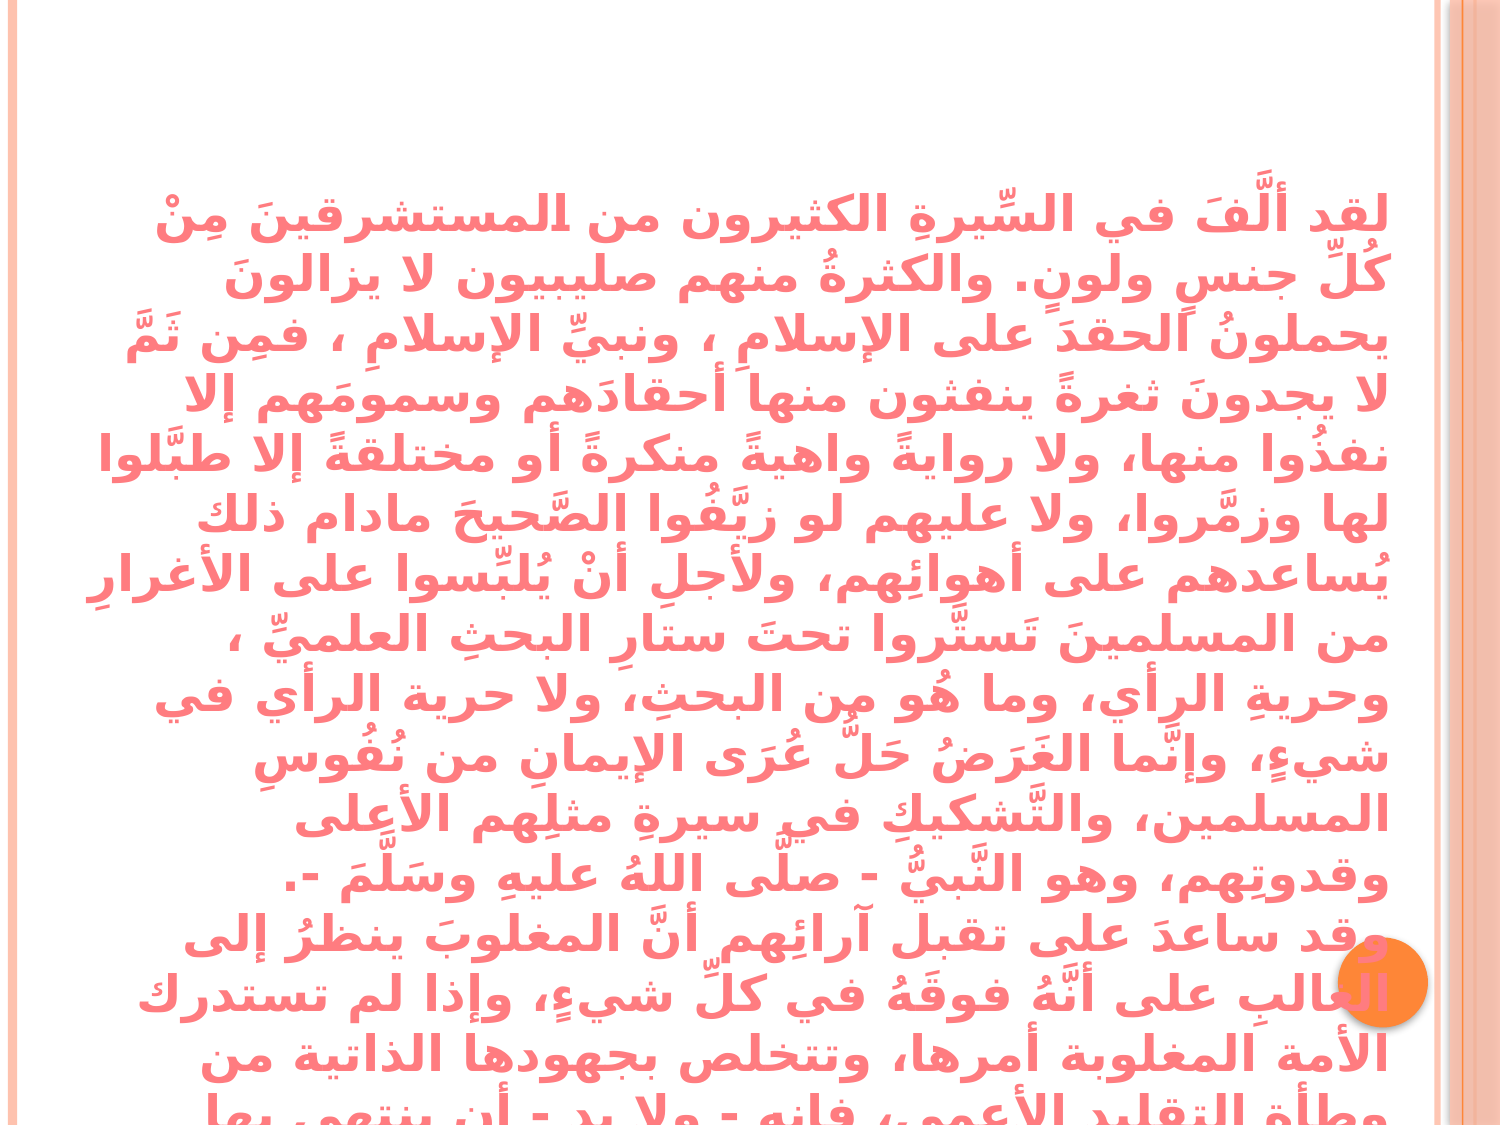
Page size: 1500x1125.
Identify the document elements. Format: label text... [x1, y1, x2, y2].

text_box لقد ألَّفَ في السِّيرةِ الكثيرون من المستشرقينَ مِنْ كُلِّ جنسٍ ولونٍ. والكثرةُ منهم صليبيون لا يزالونَ يحملونُ الحقدَ على الإسلامِ ، ونبيِّ الإسلامِ ، فمِن ثَمَّ لا يجدونَ ثغرةً ينفثون منها أحقادَهم وسمومَهم إلا نفذُوا منها، ولا روايةً واهيةً منكرةً أو مختلقةً إلا طبَّلوا لها وزمَّروا، ولا عليهم لو زيَّفُوا الصَّحيحَ مادام ذلك يُساعدهم على أهوائِهم، ولأجلِ أنْ يُلبِّسوا على الأغرارِ من المسلمينَ تَستَّروا تحتَ ستارِ البحثِ العلميِّ ، وحريةِ الرأي، وما هُو من البحثِ، ولا حرية الرأي في شيءٍ، وإنَّما الغَرَضُ حَلُّ عُرَى الإيمانِ من نُفُوسِ المسلمين، والتَّشكيكِ في سيرةِ مثلِهم الأعلى وقدوتِهم، وهو النَّبيُّ - صلَّى اللهُ عليهِ وسَلَّمَ -. وقد ساعدَ على تقبل آرائِهم أنَّ المغلوبَ ينظرُ إلى الغالبِ على أنَّهُ فوقَهُ في كلِّ شيءٍ، وإذا لم تستدرك الأمة المغلوبة أمرها، وتتخلص بجهودها الذاتية من وطأة التقليد الأعمى، فإنه - ولا بد - أن ينتهي بها الأمر إلى الاضمحلال والاستعباد، ولذلك ترى المغلوب يتشبه أبداً بالغالبِ في ملبسه ومركبه وسلاحه في اتخاذها وأشكالها بل وفي سائر أحواله. [70, 173, 1407, 1125]
